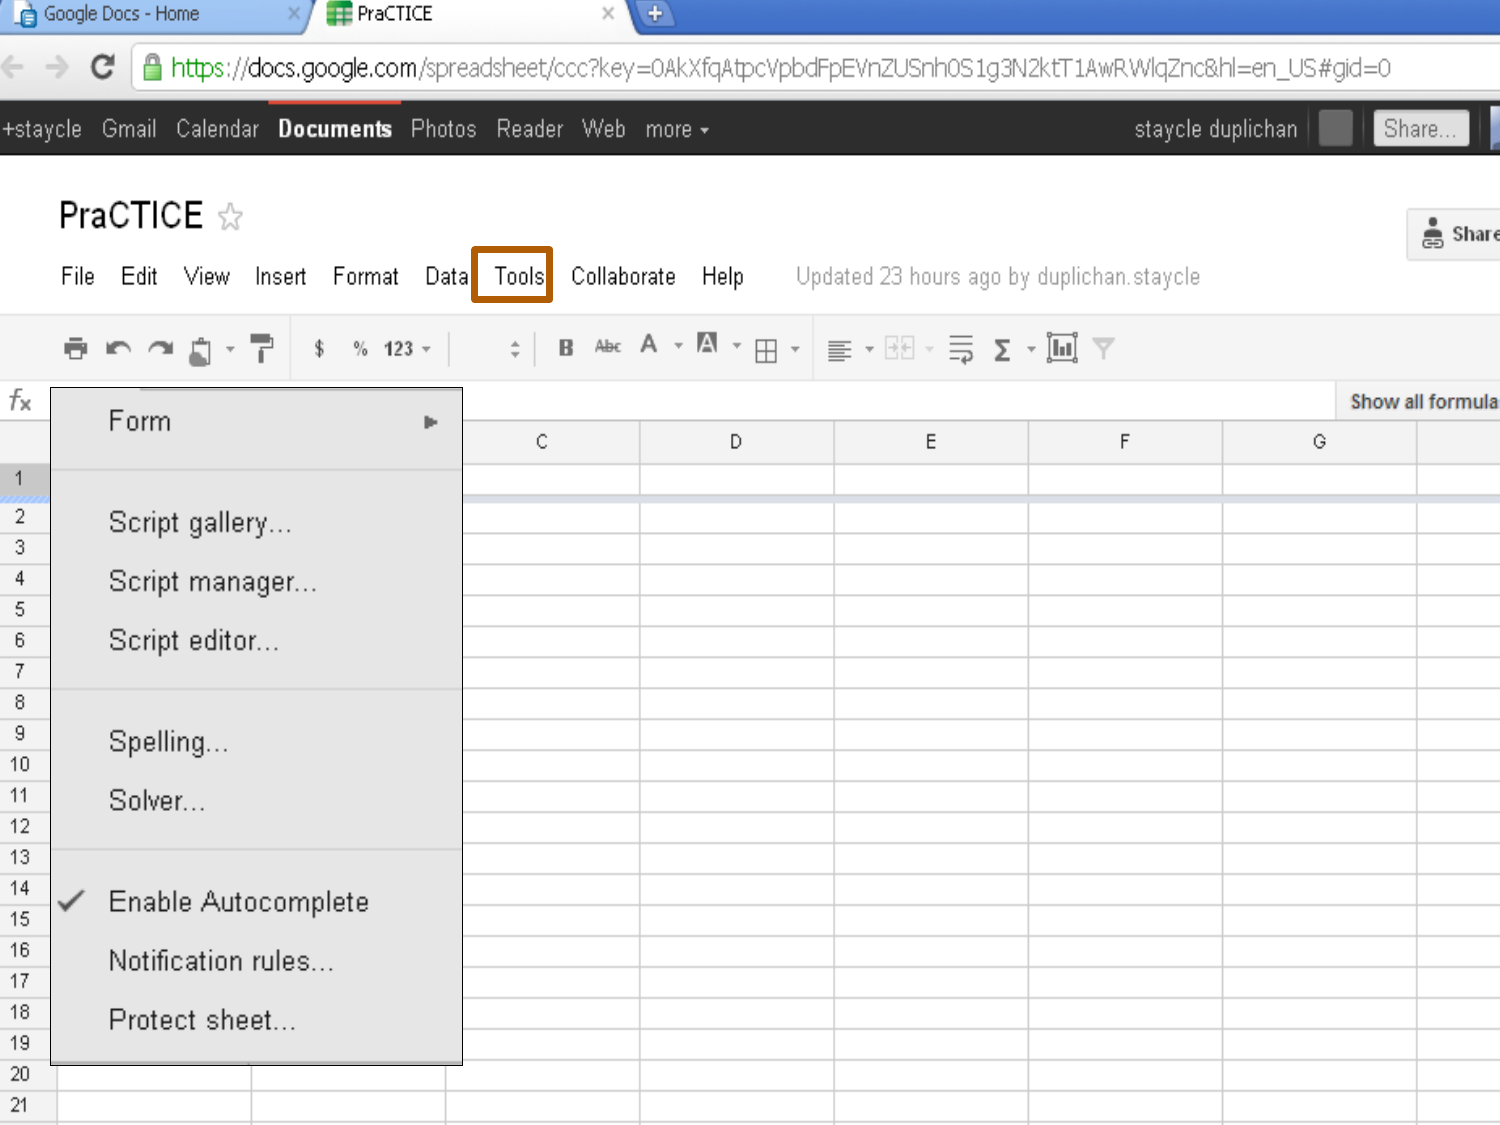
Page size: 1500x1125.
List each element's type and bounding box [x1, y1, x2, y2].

list [0, 0, 1500, 1125]
picture [49, 387, 463, 1066]
